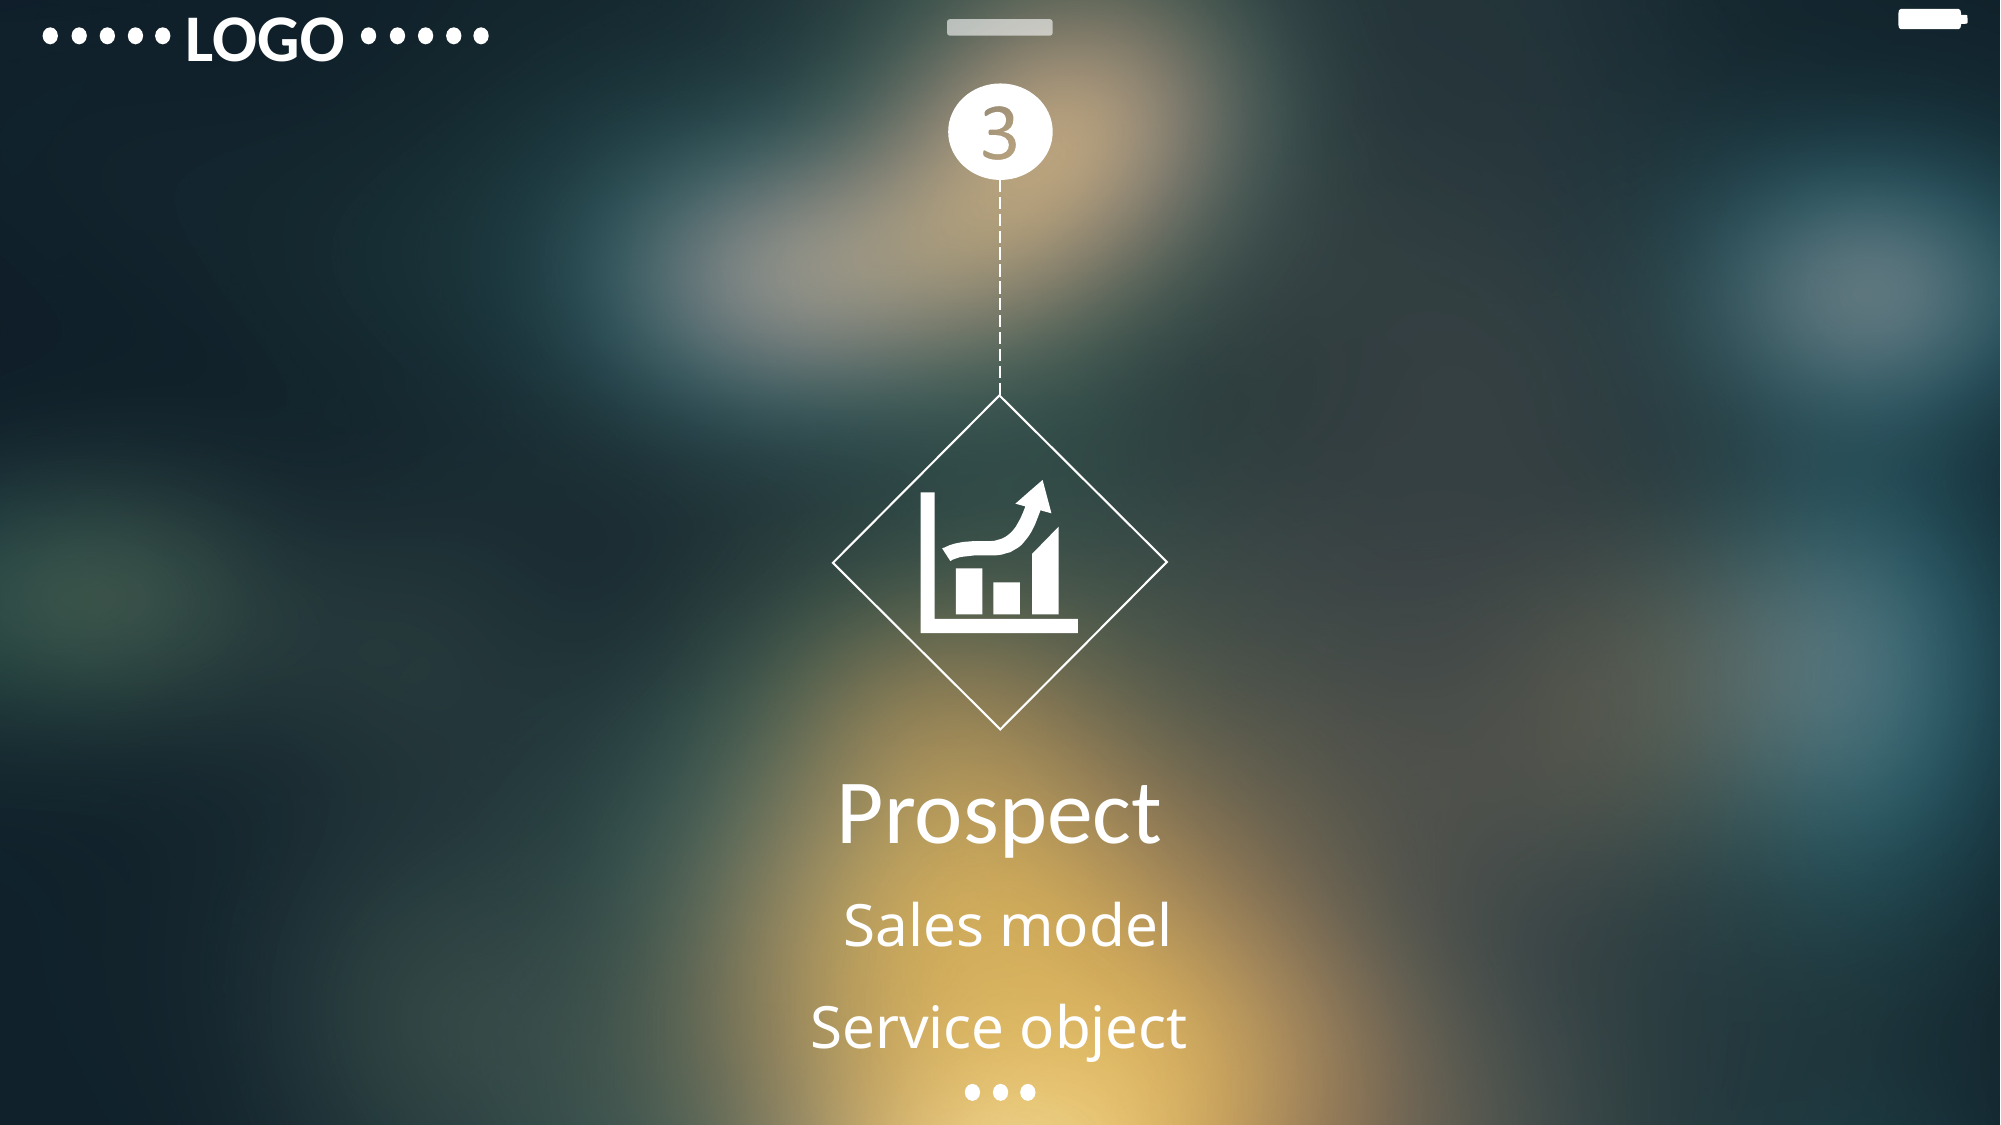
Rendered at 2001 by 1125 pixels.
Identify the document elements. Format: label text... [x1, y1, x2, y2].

text_box [963, 1082, 982, 1102]
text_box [1899, 9, 1968, 29]
text_box [472, 26, 490, 46]
text_box [942, 479, 1052, 562]
text_box Service object [796, 982, 1203, 1068]
text_box [388, 26, 407, 46]
text_box [359, 26, 378, 46]
text_box [154, 26, 170, 46]
text_box [920, 492, 1078, 634]
text_box [831, 394, 1169, 731]
text_box [1019, 1082, 1037, 1102]
picture [0, 0, 2000, 1125]
text_box [991, 1082, 1010, 1102]
text_box [126, 26, 145, 46]
text_box [445, 26, 463, 46]
text_box [70, 26, 88, 46]
text_box [98, 26, 117, 46]
text_box Prospect [822, 744, 1178, 870]
text_box [948, 83, 1053, 180]
text_box [416, 26, 435, 46]
text_box LOGO [170, 0, 365, 83]
text_box [945, 18, 1054, 37]
text_box Sales model [829, 881, 1188, 966]
text_box [41, 26, 59, 46]
